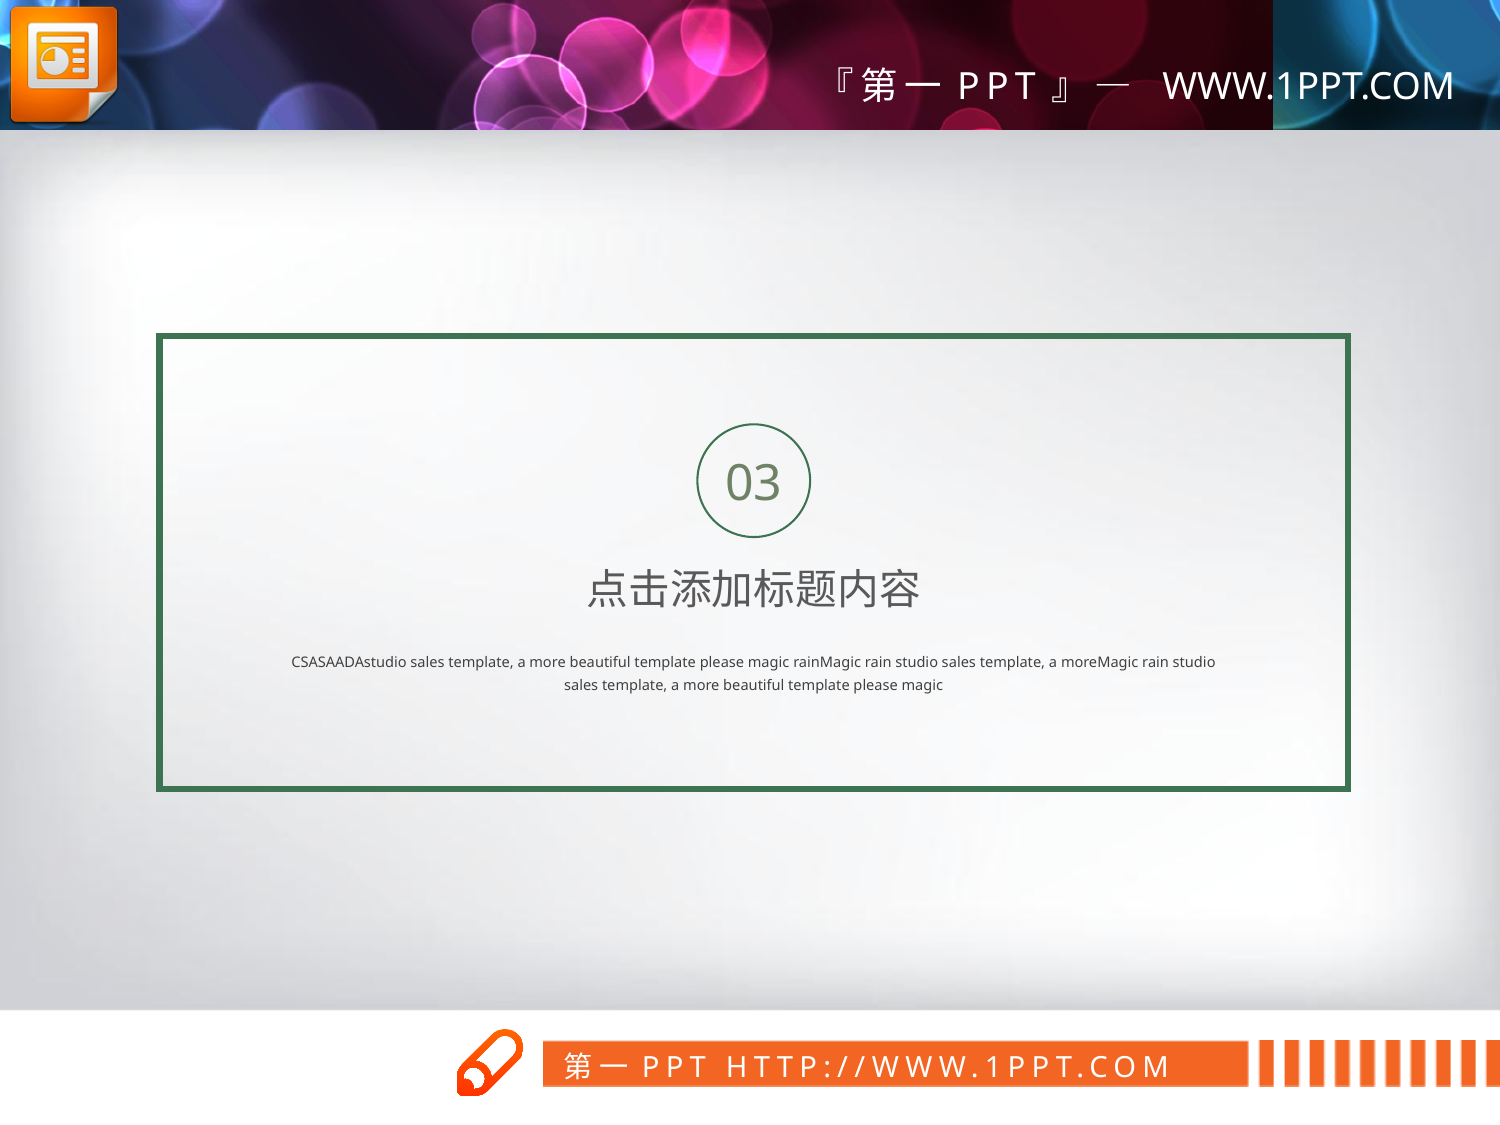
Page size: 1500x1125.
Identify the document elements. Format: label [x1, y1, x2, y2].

picture [0, 0, 1500, 1012]
picture [543, 1040, 1500, 1087]
text_box [268, 424, 1240, 701]
text_box [159, 336, 1349, 789]
